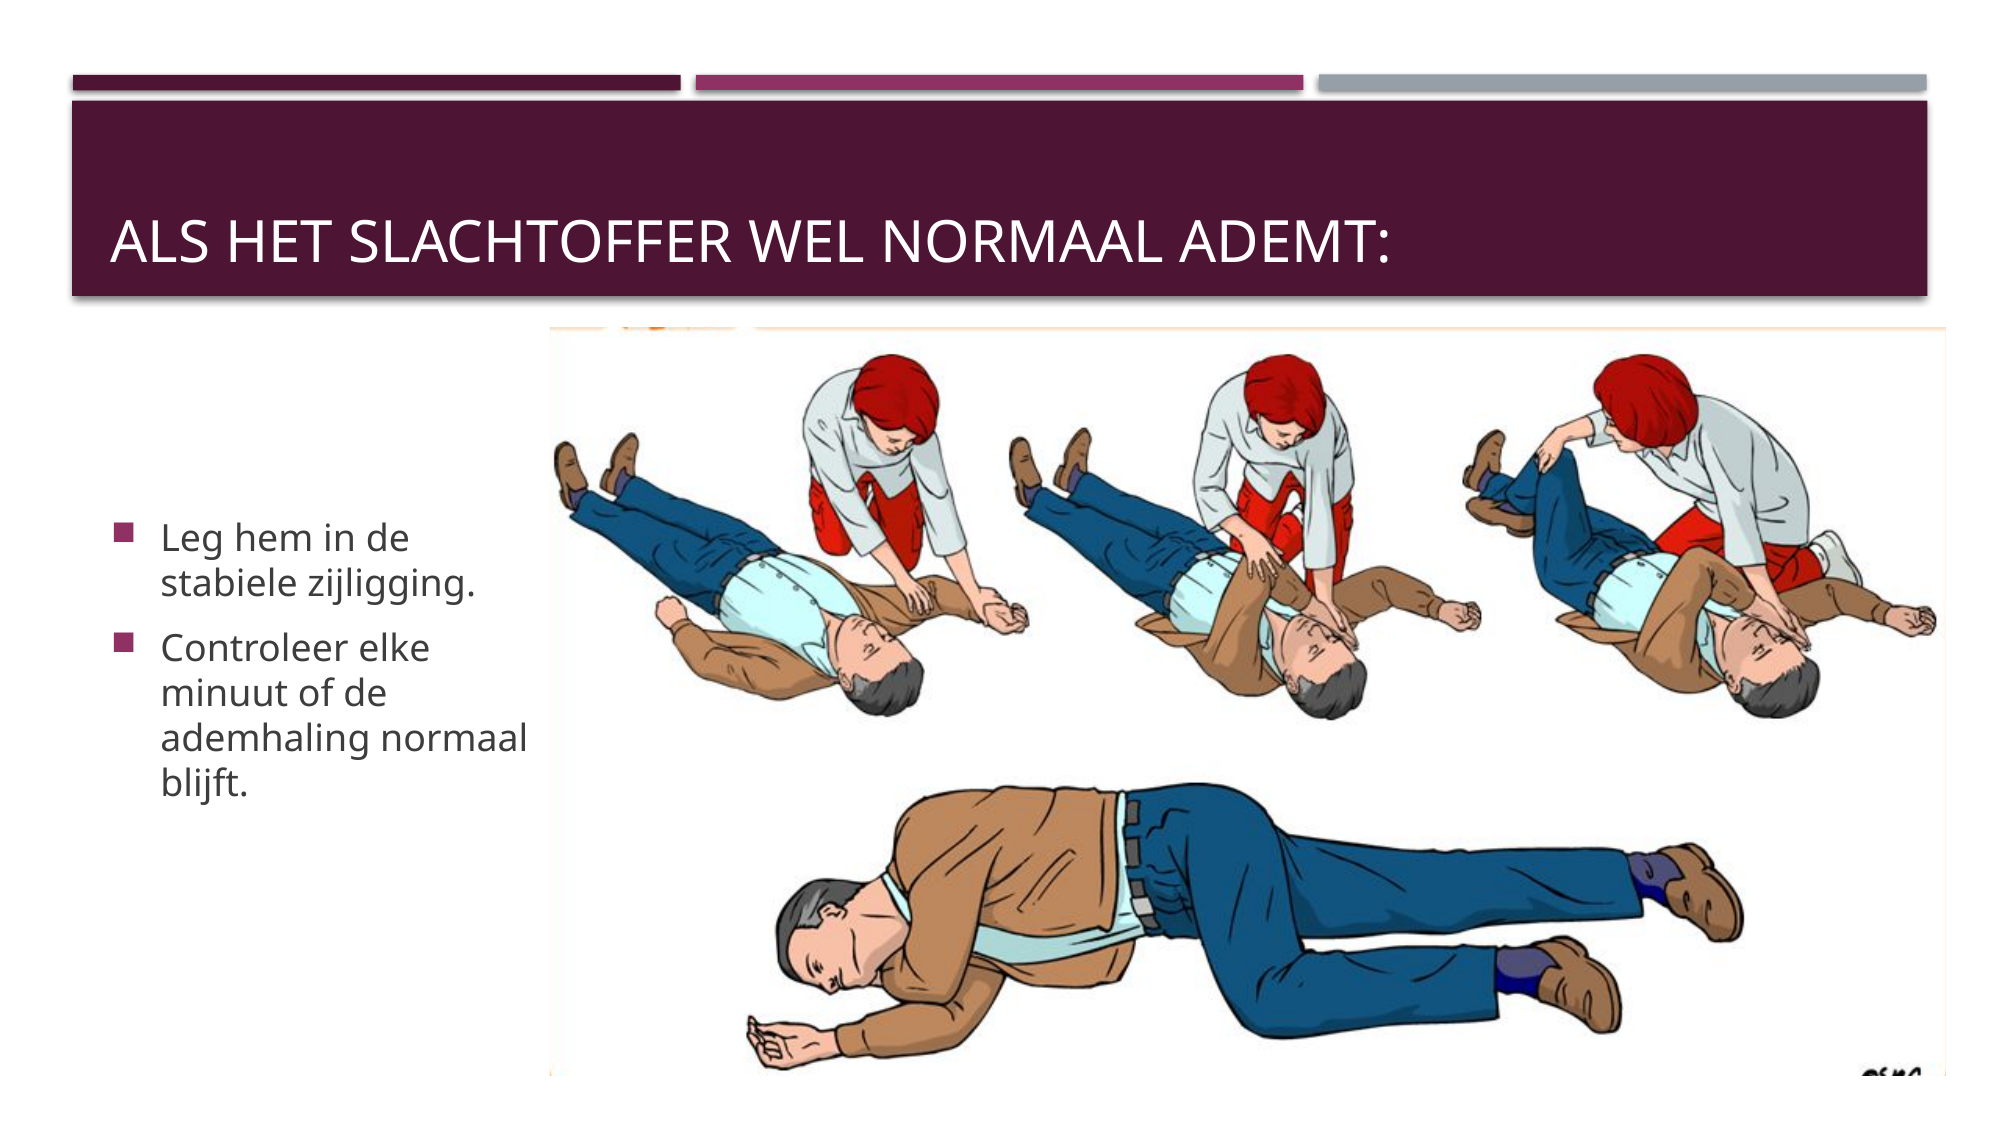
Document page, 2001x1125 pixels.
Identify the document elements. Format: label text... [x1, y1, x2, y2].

title als het slachtoffer Wel normaal ademt: [95, 115, 1905, 282]
list Leg hem in de stabiele zijligging. Controleer elke minuut of de ademhaling normaal blijft. [95, 357, 543, 962]
picture [549, 326, 1947, 1077]
